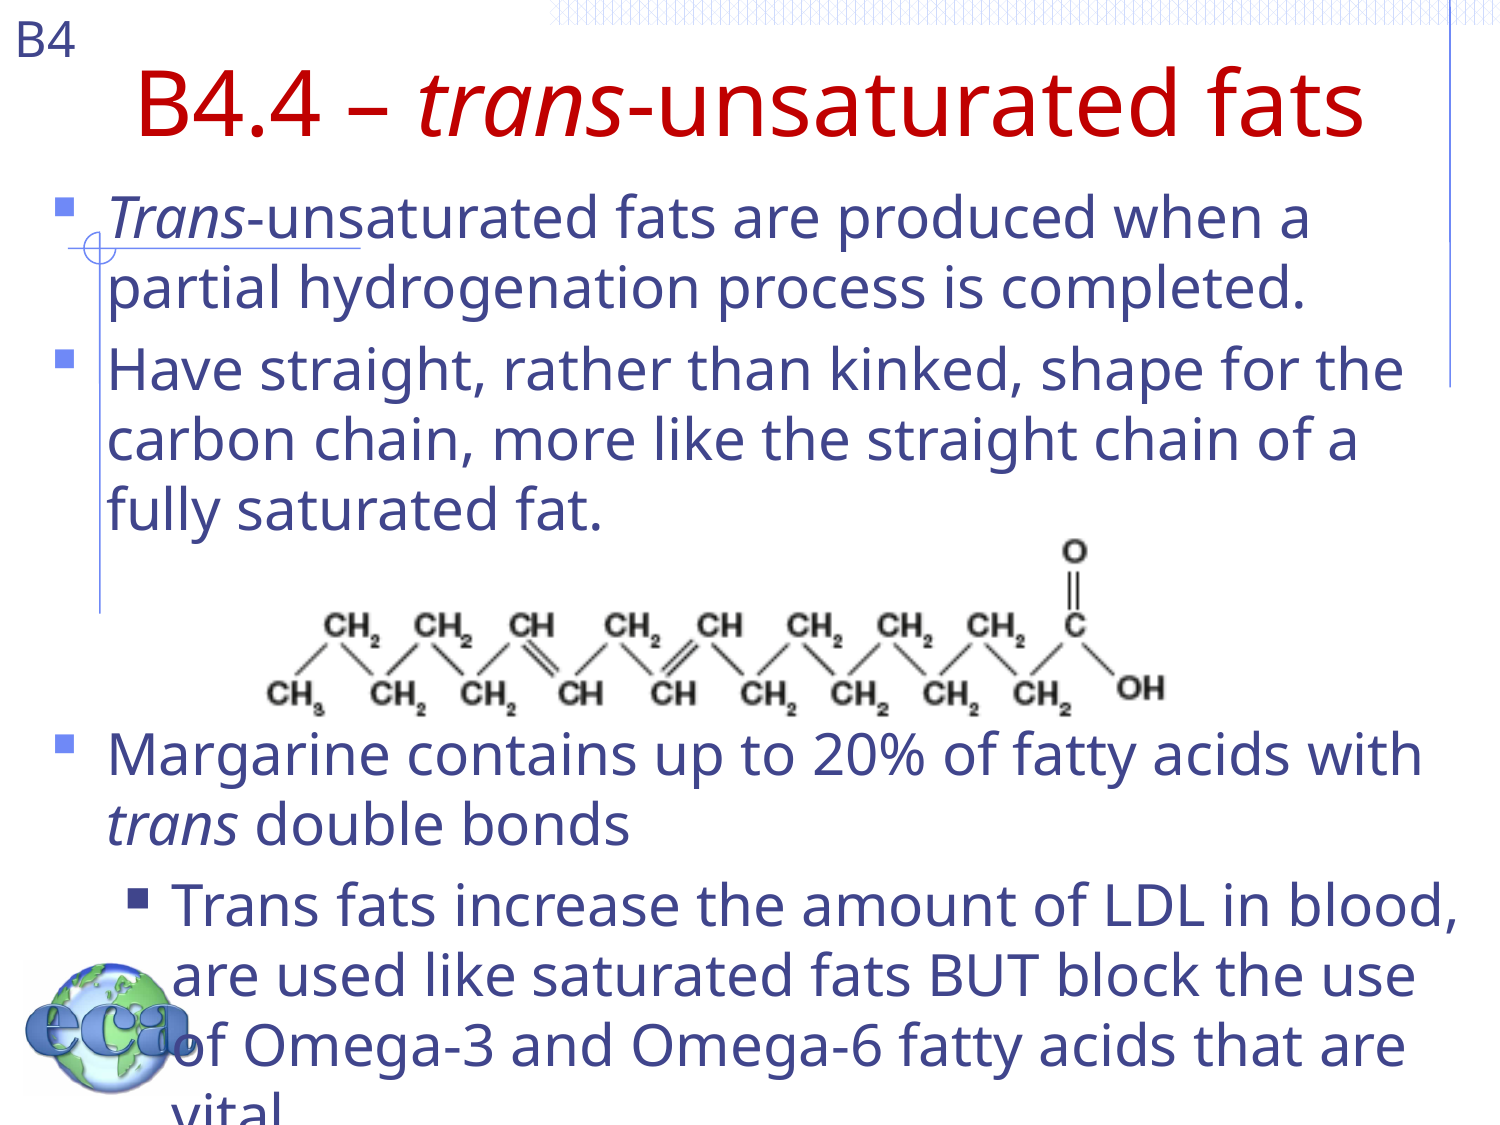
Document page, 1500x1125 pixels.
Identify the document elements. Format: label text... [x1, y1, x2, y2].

title B4.4 – trans-unsaturated fats [37, 24, 1463, 163]
picture [23, 960, 200, 1096]
picture [252, 537, 1186, 729]
list Trans-unsaturated fats are produced when a partial hydrogenation process is completed. Have straight, rather than kinked, shape for the carbon chain, more like the straight chain of a fully saturated fat. Margarine contains up to 20% of fatty acids with trans double bonds Trans fats increase the amount of LDL in blood, are used like saturated fats BUT block the use of Omega-3 and Omega-6 fatty acids that are vital [34, 172, 1500, 911]
